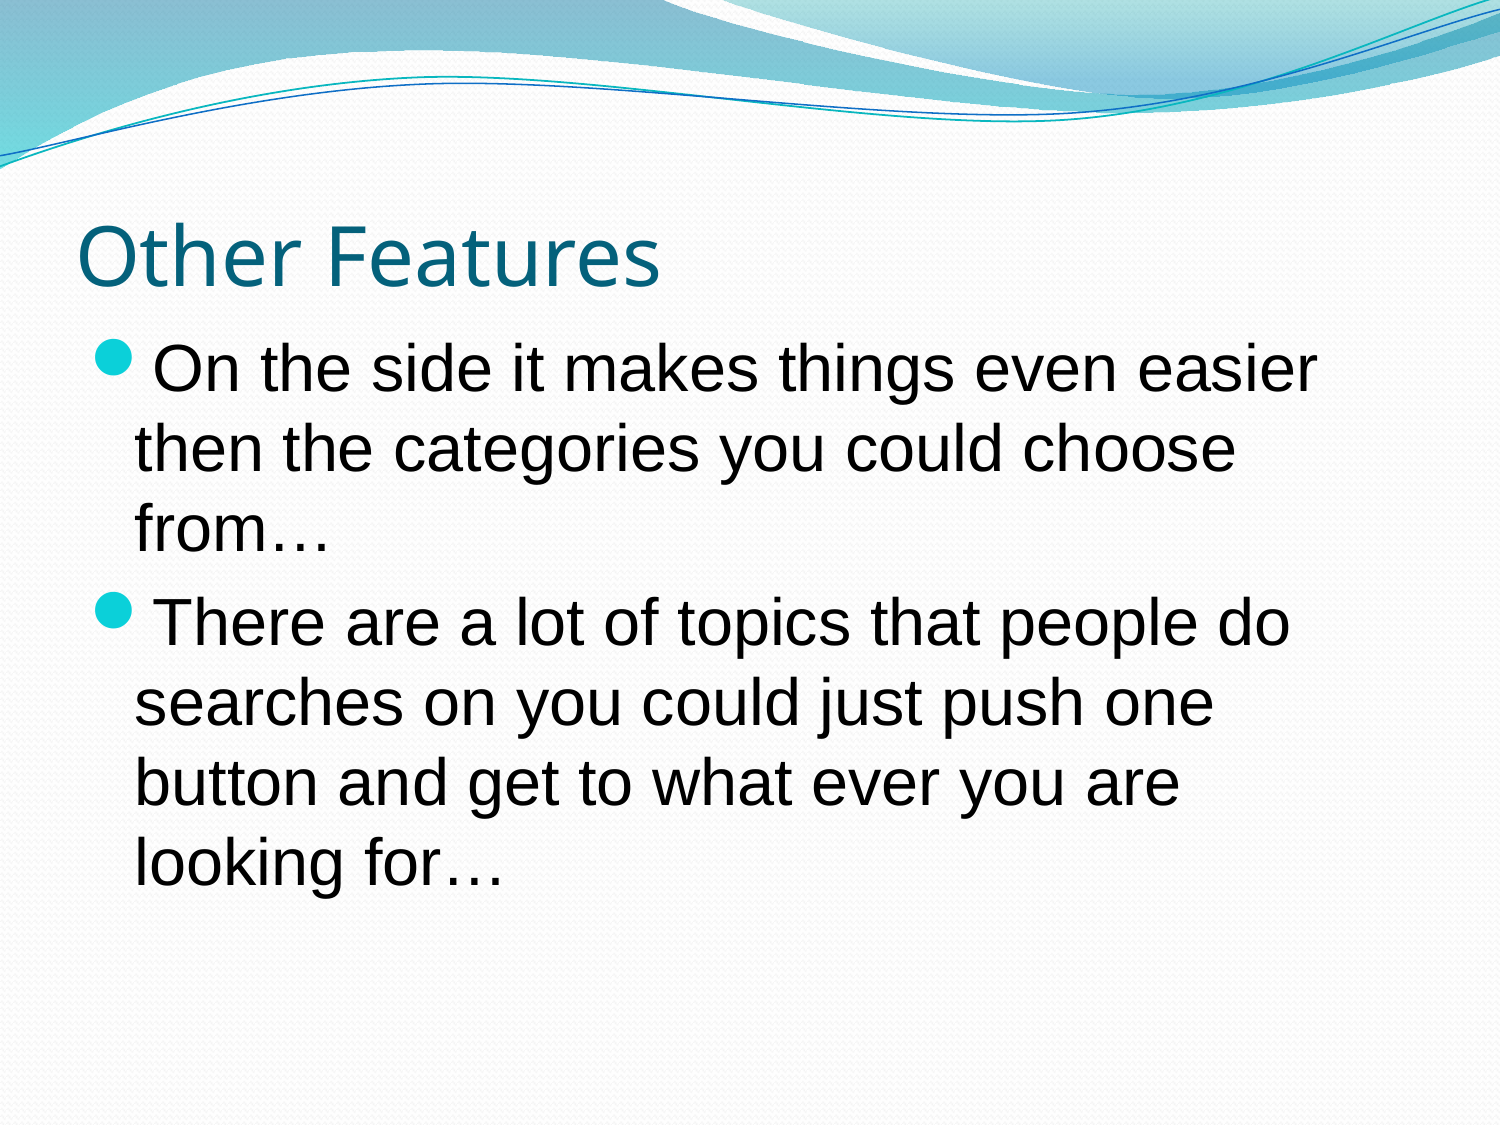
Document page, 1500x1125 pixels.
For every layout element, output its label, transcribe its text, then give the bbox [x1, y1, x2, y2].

title Other Features [75, 115, 1425, 303]
list On the side it makes things even easier then the categories you could choose from… There are a lot of topics that people do searches on you could just push one button and get to what ever you are looking for… [75, 317, 1425, 1038]
